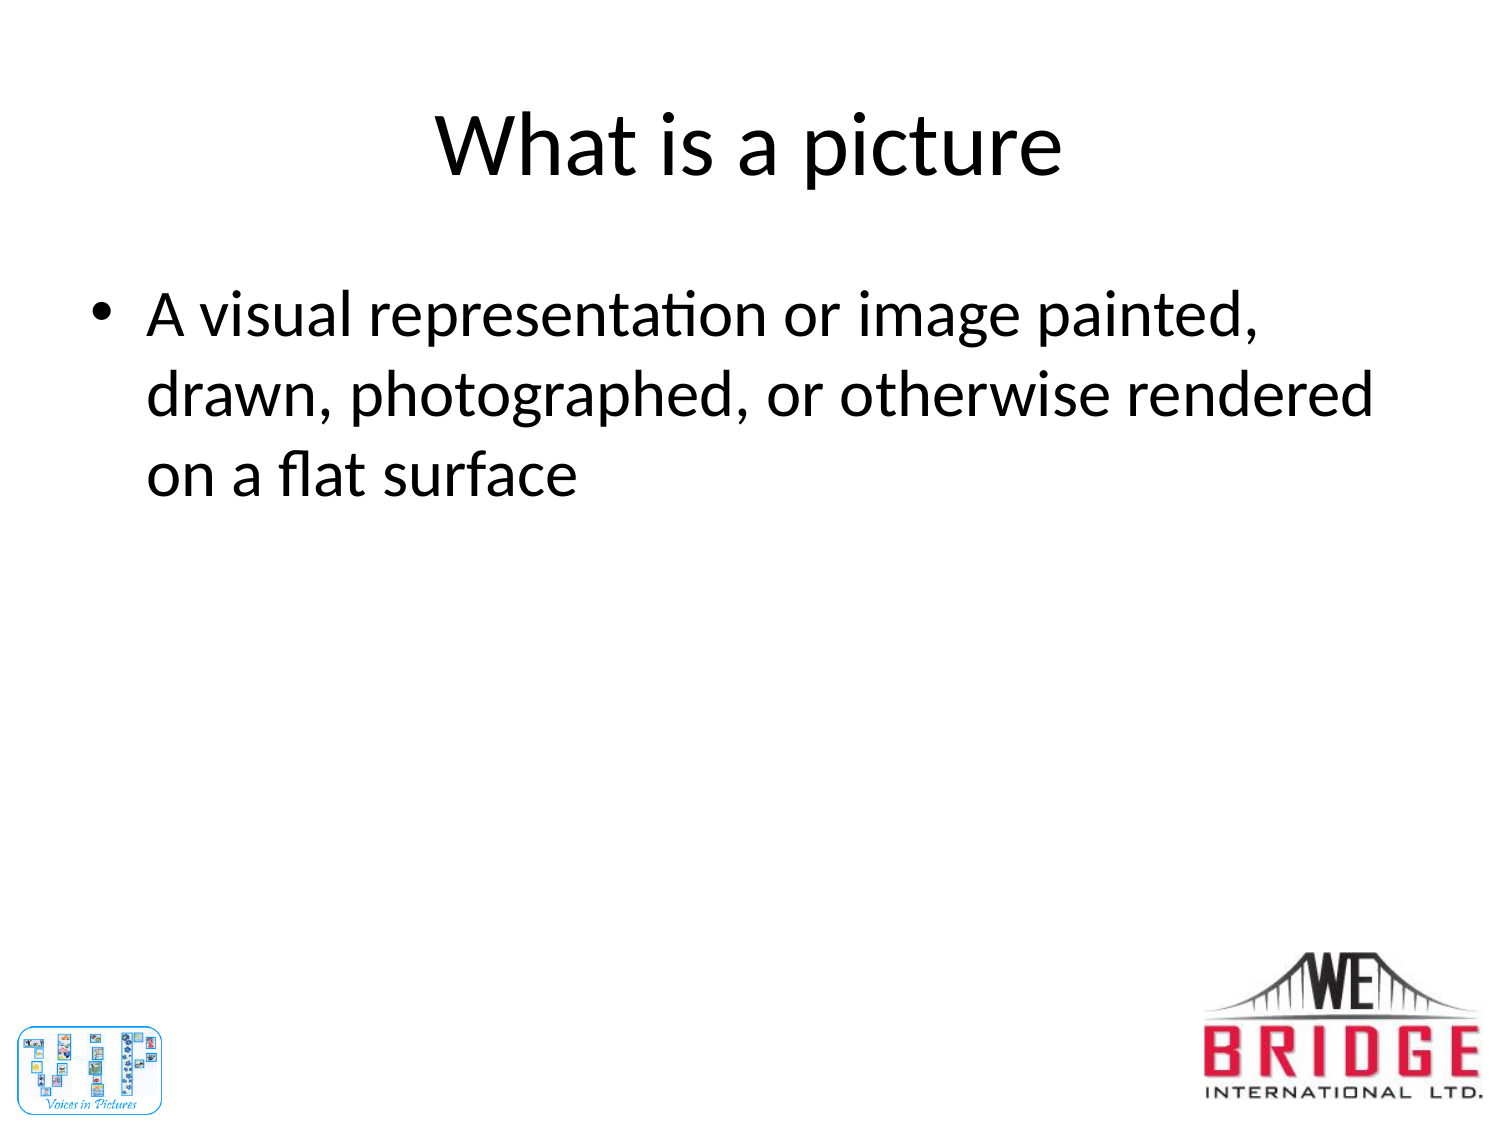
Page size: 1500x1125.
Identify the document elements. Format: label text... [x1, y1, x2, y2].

title What is a picture [75, 45, 1425, 233]
list A visual representation or image painted, drawn, photographed, or otherwise rendered on a flat surface [75, 262, 1425, 1005]
picture [1204, 951, 1483, 1101]
picture [17, 1025, 163, 1115]
